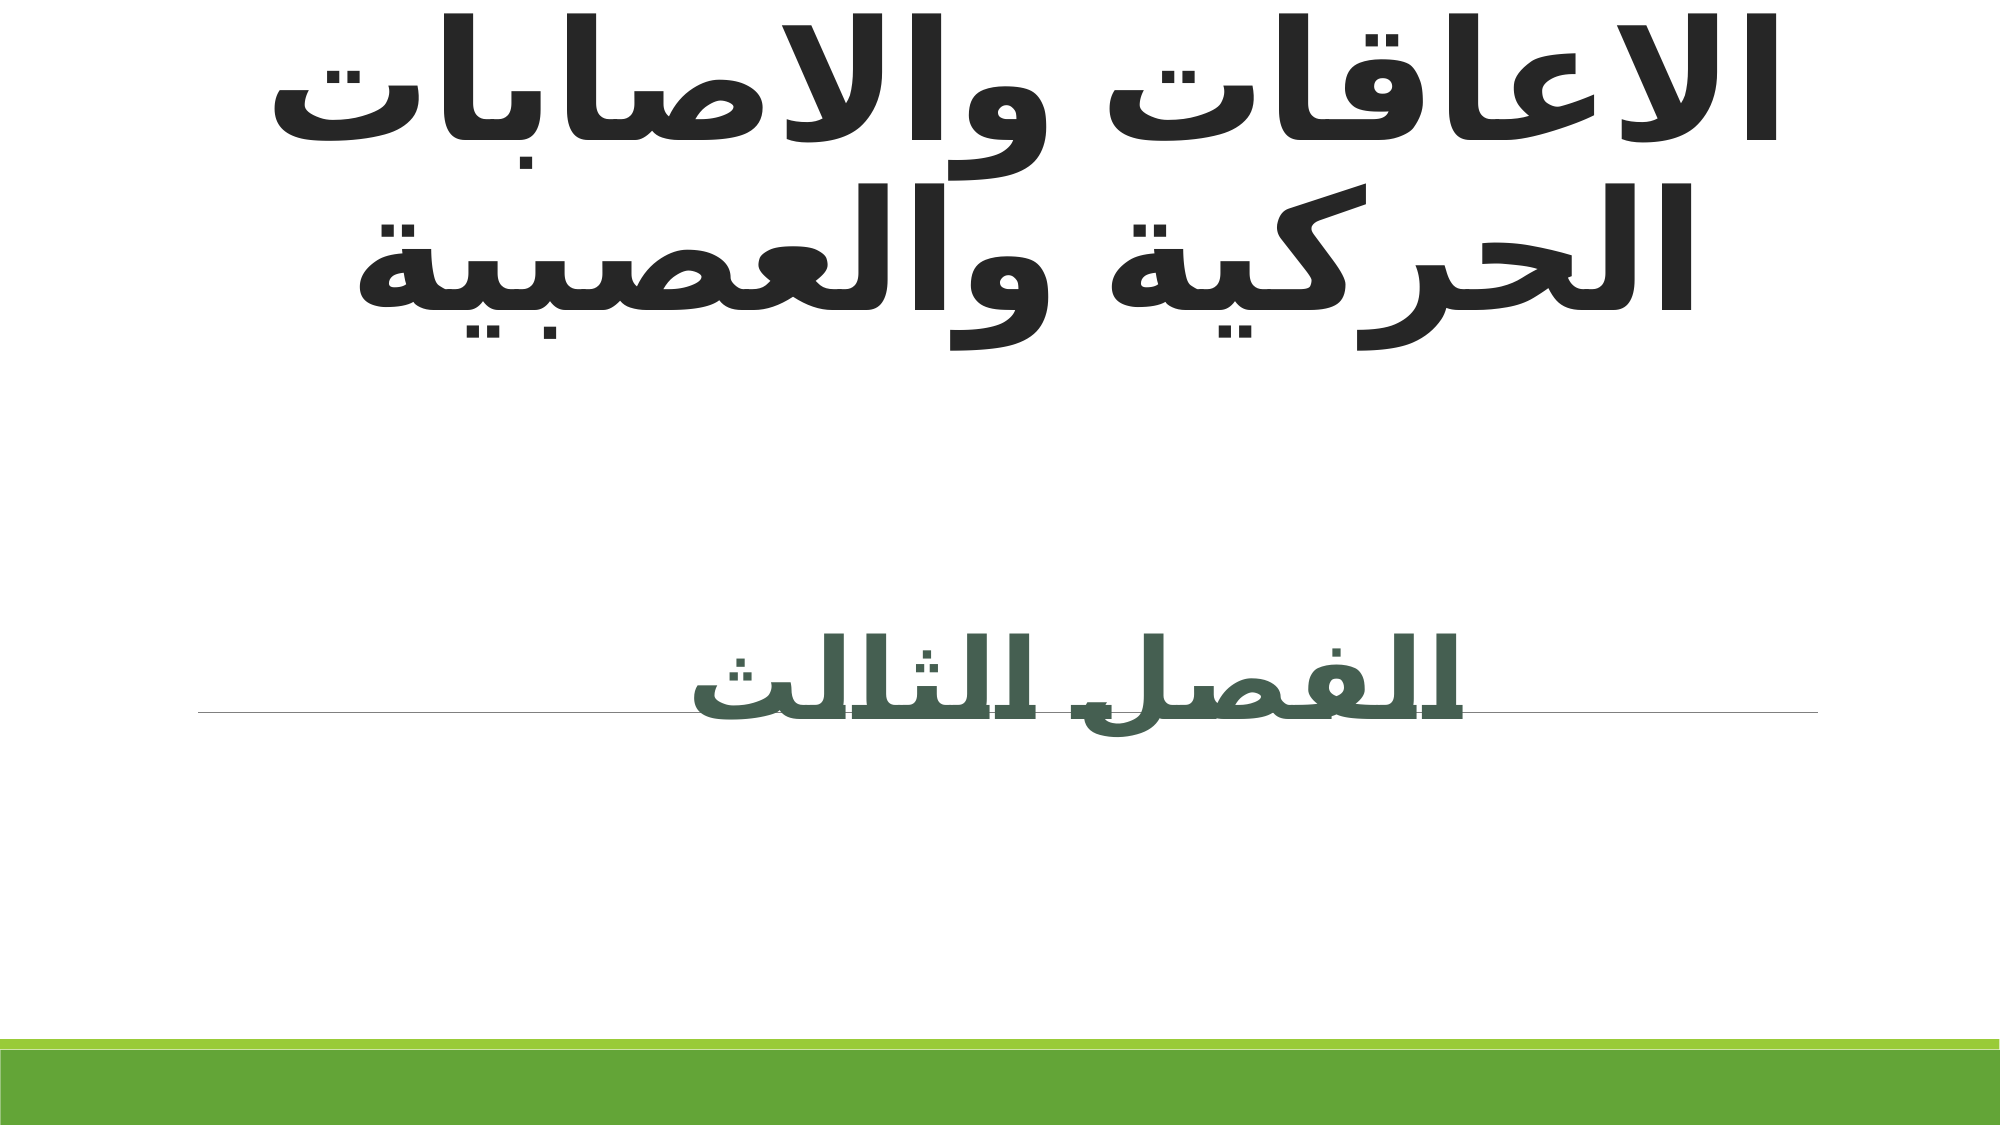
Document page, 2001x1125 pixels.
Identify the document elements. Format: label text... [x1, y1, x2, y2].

title الاعاقات والاصابات الحركية والعصبية [202, 0, 1853, 353]
subtitle الفصل الثالث [252, 615, 1903, 803]
